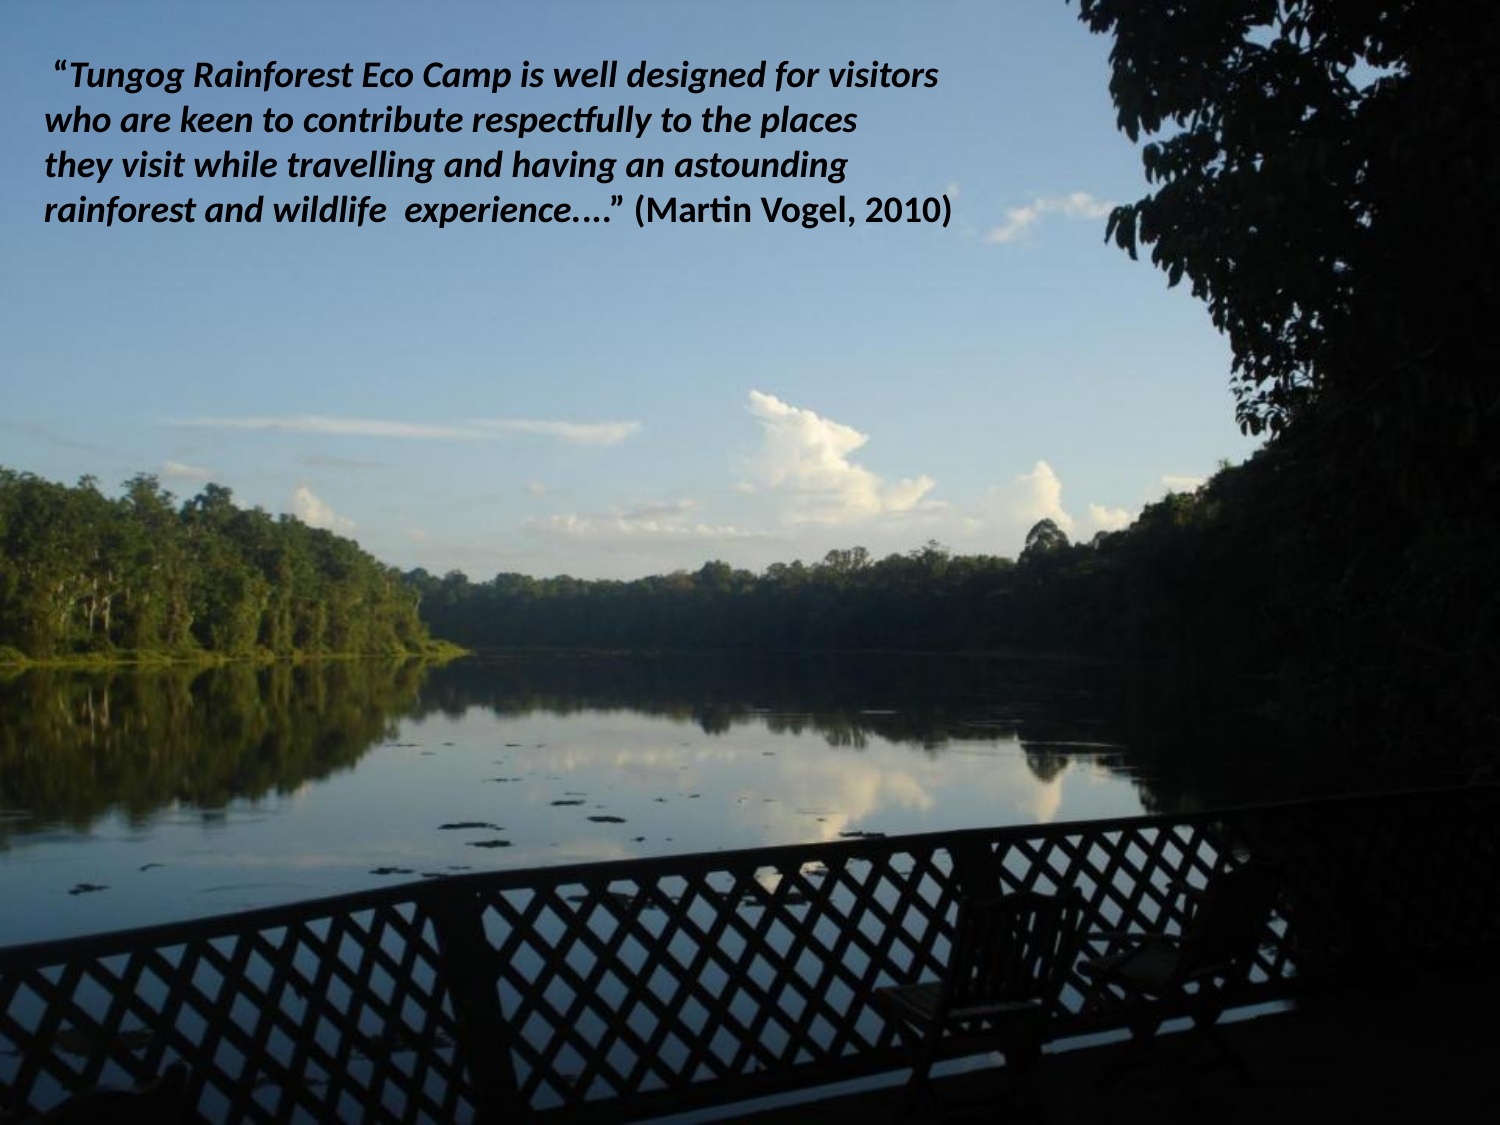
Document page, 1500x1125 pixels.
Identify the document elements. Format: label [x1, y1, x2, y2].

list [0, 0, 1500, 1125]
